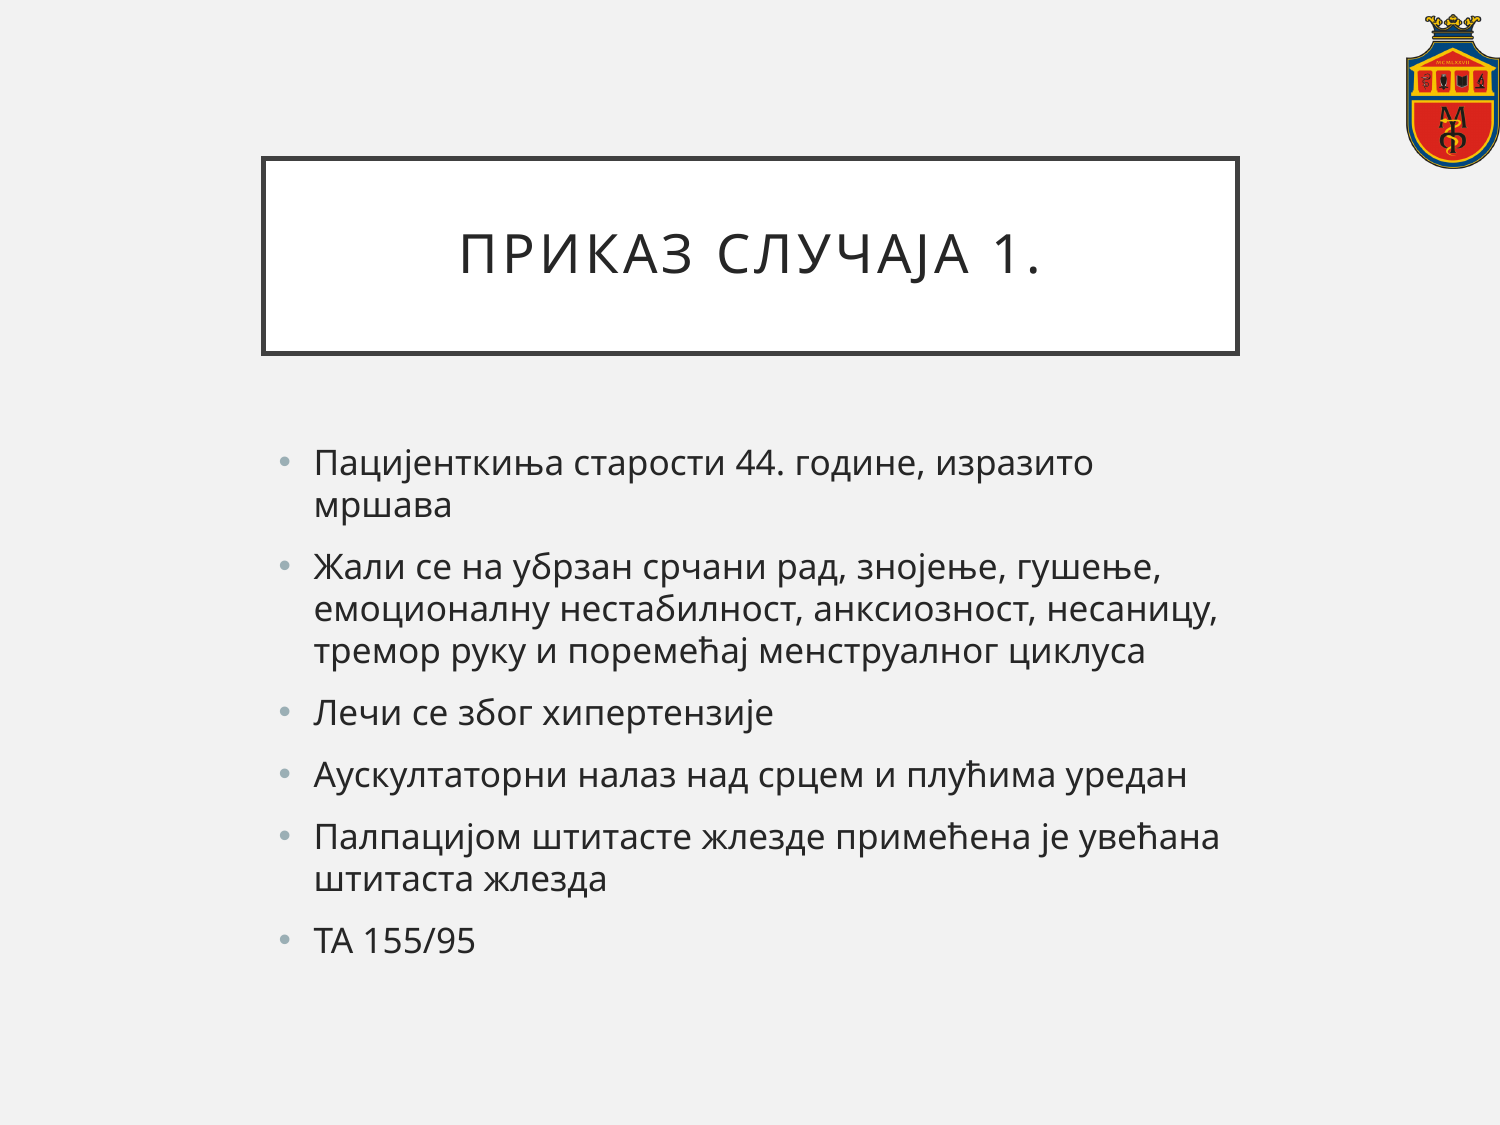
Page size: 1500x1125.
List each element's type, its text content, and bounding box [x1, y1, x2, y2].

list Пацијенткиња старости 44. године, изразито мршава Жали се на убрзан срчани рад, знојење, гушење, емоционалну нестабилност, анксиозност, несаницу, тремор руку и поремећај менструалног циклуса Лечи се због хипертензије Аускултаторни налаз над срцем и плућима уредан Палпацијом штитасте жлезде примећена је увећана штитаста жлезда ТА 155/95 [263, 432, 1238, 1008]
title Приказ случаја 1. [261, 156, 1240, 356]
picture [1406, 14, 1500, 169]
